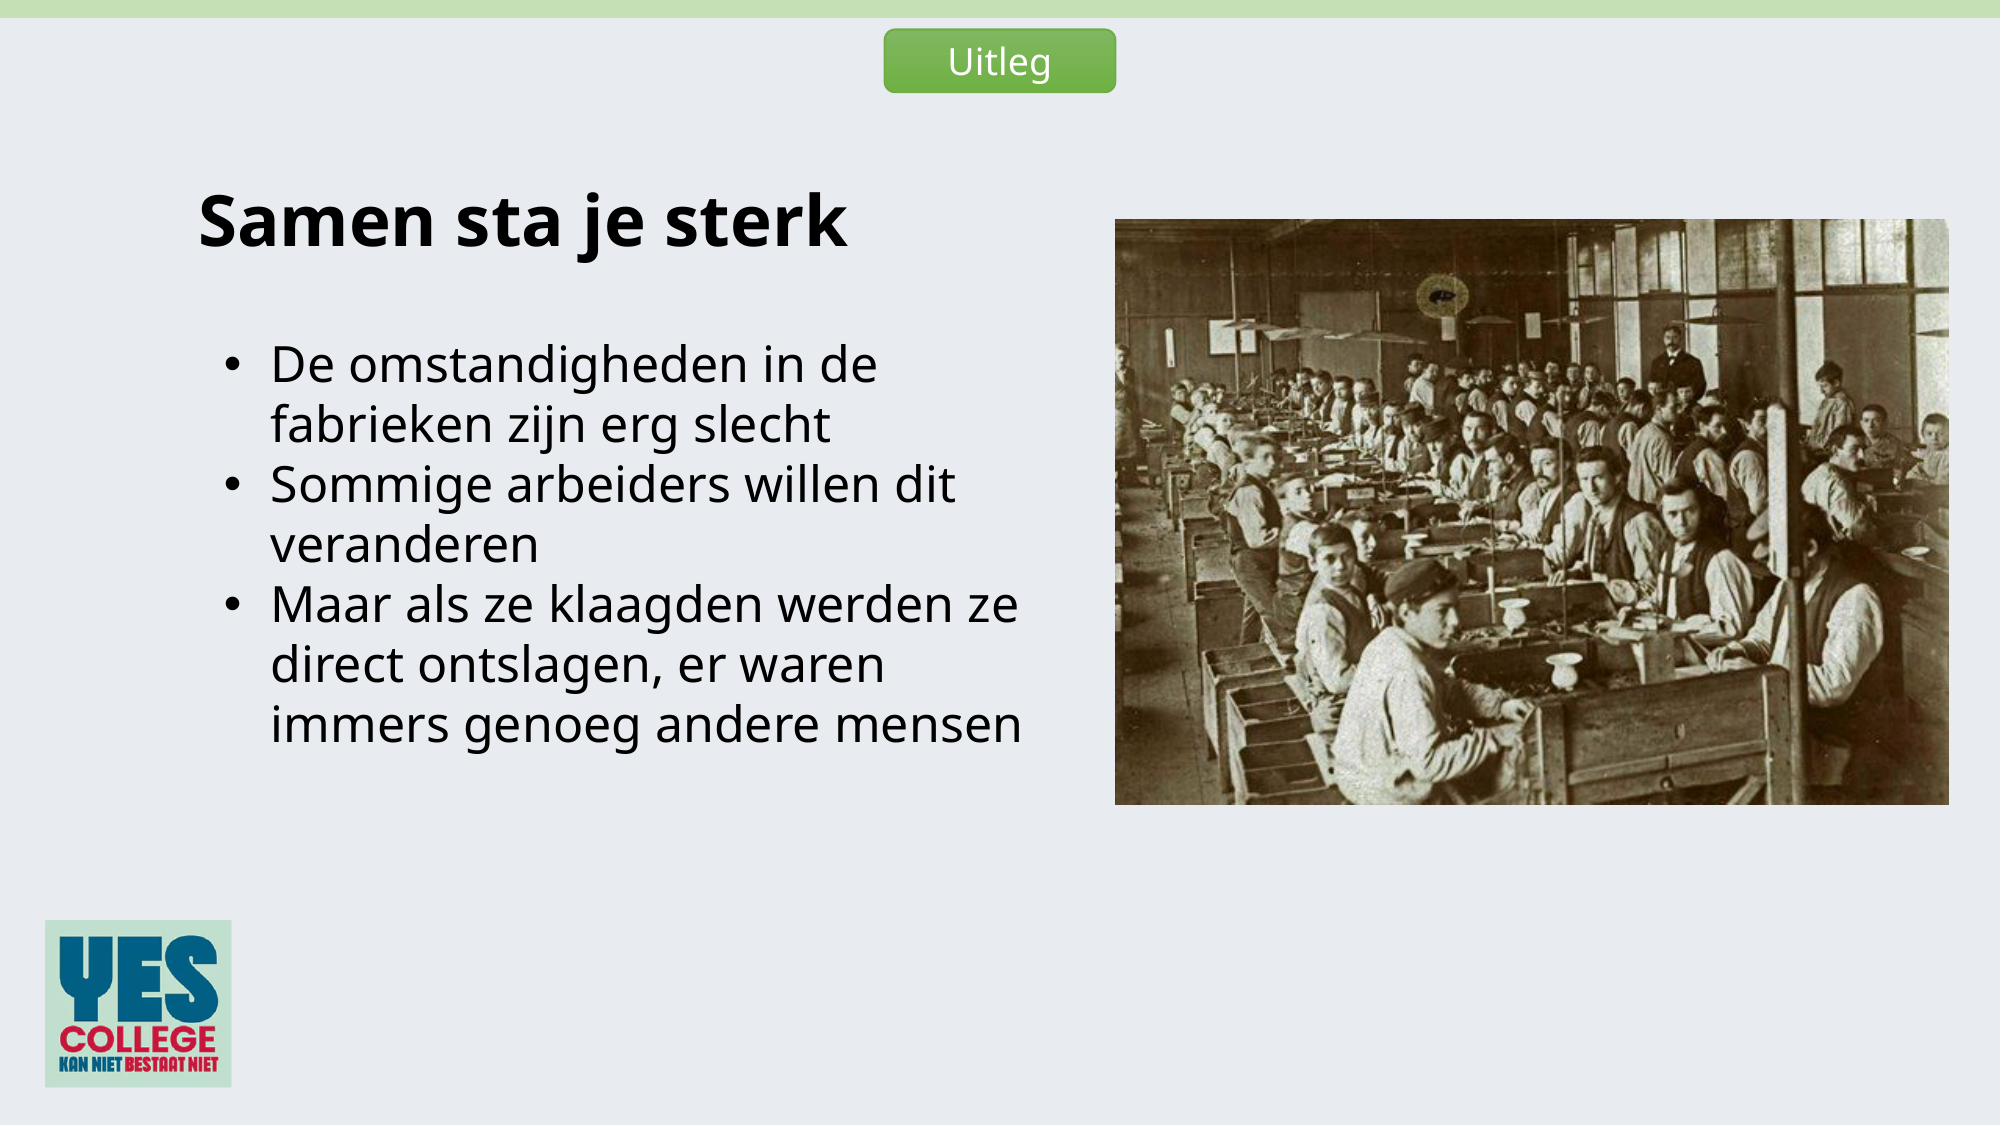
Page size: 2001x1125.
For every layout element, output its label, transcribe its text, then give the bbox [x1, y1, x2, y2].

picture [0, 913, 356, 1093]
text_box Samen sta je sterk [183, 168, 1368, 269]
text_box [0, 0, 2000, 18]
text_box De omstandigheden in de fabrieken zijn erg slecht Sommige arbeiders willen dit veranderen Maar als ze klaagden werden ze direct ontslagen, er waren immers genoeg andere mensen [209, 325, 1079, 941]
picture [1114, 218, 1949, 806]
text_box Uitleg [883, 28, 1117, 94]
